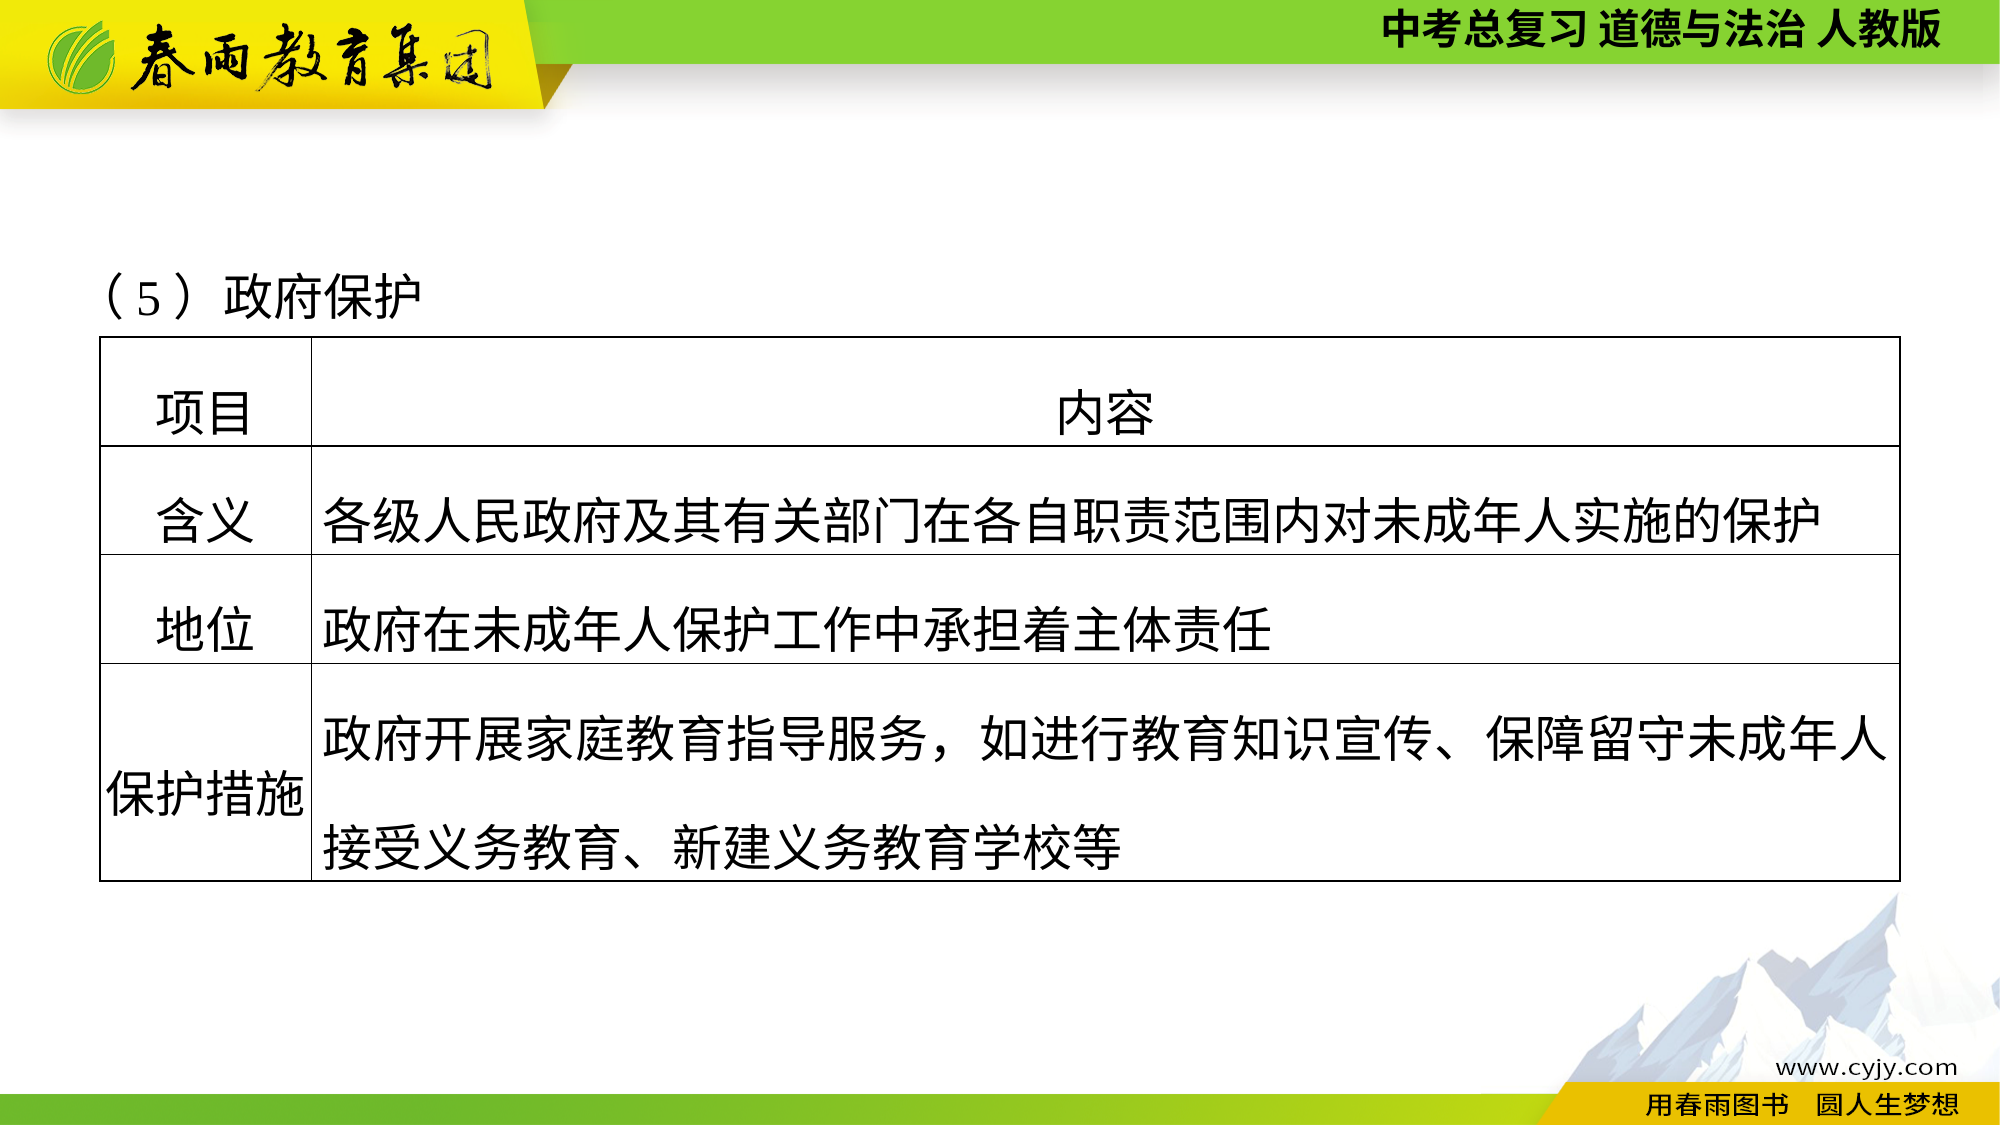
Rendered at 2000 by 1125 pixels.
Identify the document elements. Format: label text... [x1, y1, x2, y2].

table_cell 地位 [101, 555, 311, 663]
table_header 项目 [101, 338, 311, 445]
picture [0, 0, 2000, 1125]
table_header 内容 [312, 338, 1899, 445]
list （5）政府保护 [59, 227, 1944, 323]
table_cell 保护措施 [101, 664, 311, 880]
table_cell 含义 [101, 447, 311, 554]
table_cell 政府开展家庭教育指导服务，如进行教育知识宣传、保障留守未成年人接受义务教育、新建义务教育学校等 [312, 664, 1899, 880]
table_cell 各级人民政府及其有关部门在各自职责范围内对未成年人实施的保护 [312, 447, 1899, 554]
table_cell 政府在未成年人保护工作中承担着主体责任 [312, 555, 1899, 663]
